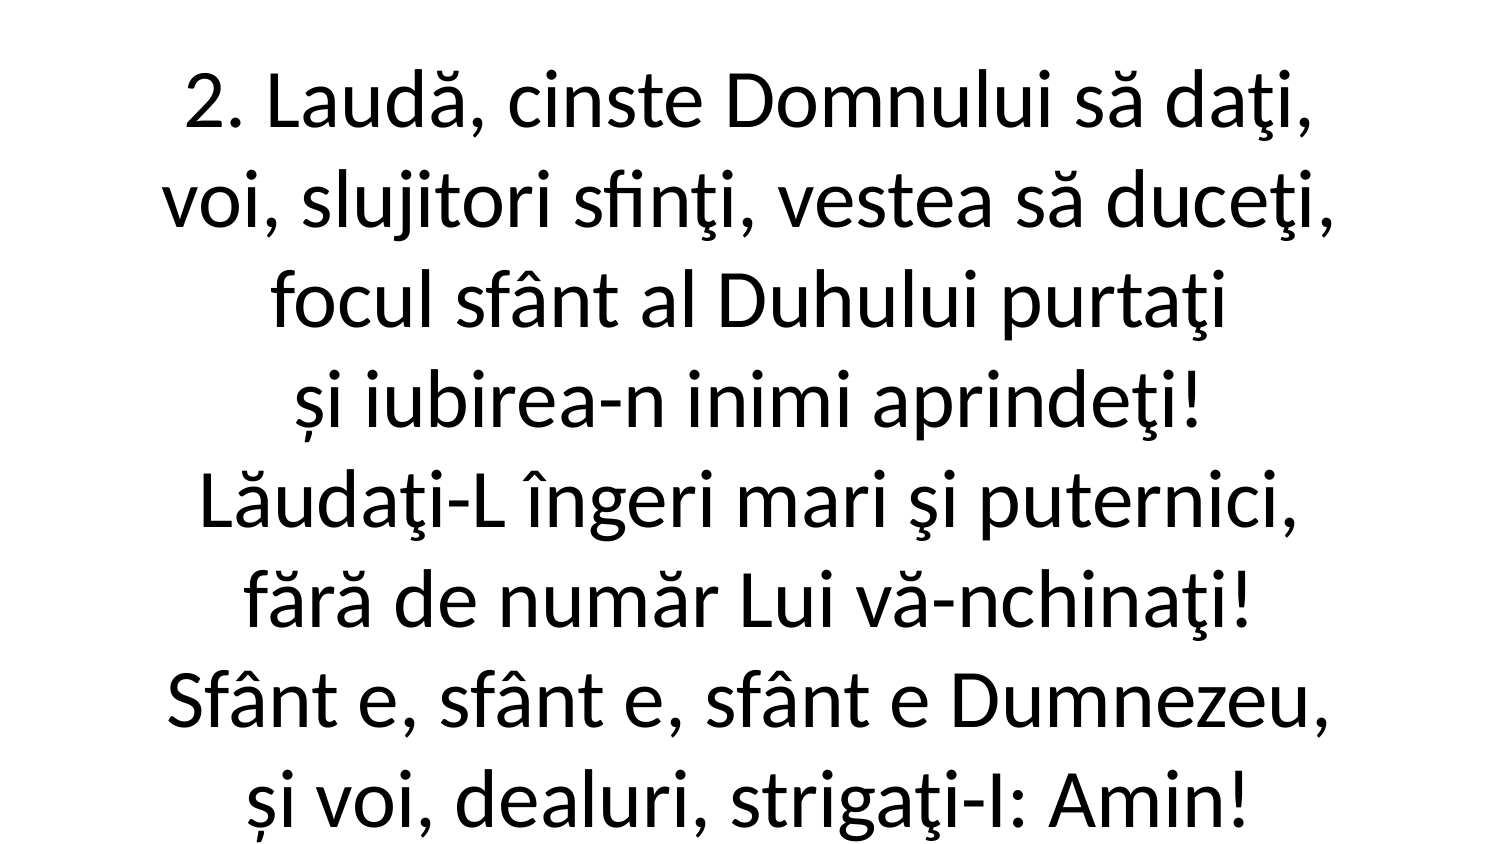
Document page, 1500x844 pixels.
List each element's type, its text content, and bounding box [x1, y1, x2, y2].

text_box 2. Laudă, cinste Domnului să daţi, voi, slujitori sfinţi, vestea să duceţi, focul sfânt al Duhului purtaţi și iubirea-n inimi aprindeţi! Lăudaţi-L îngeri mari şi puternici, fără de număr Lui vă-nchinaţi! Sfânt e, sfânt e, sfânt e Dumnezeu, și voi, dealuri, strigaţi-I: Amin! [146, 0, 1353, 844]
